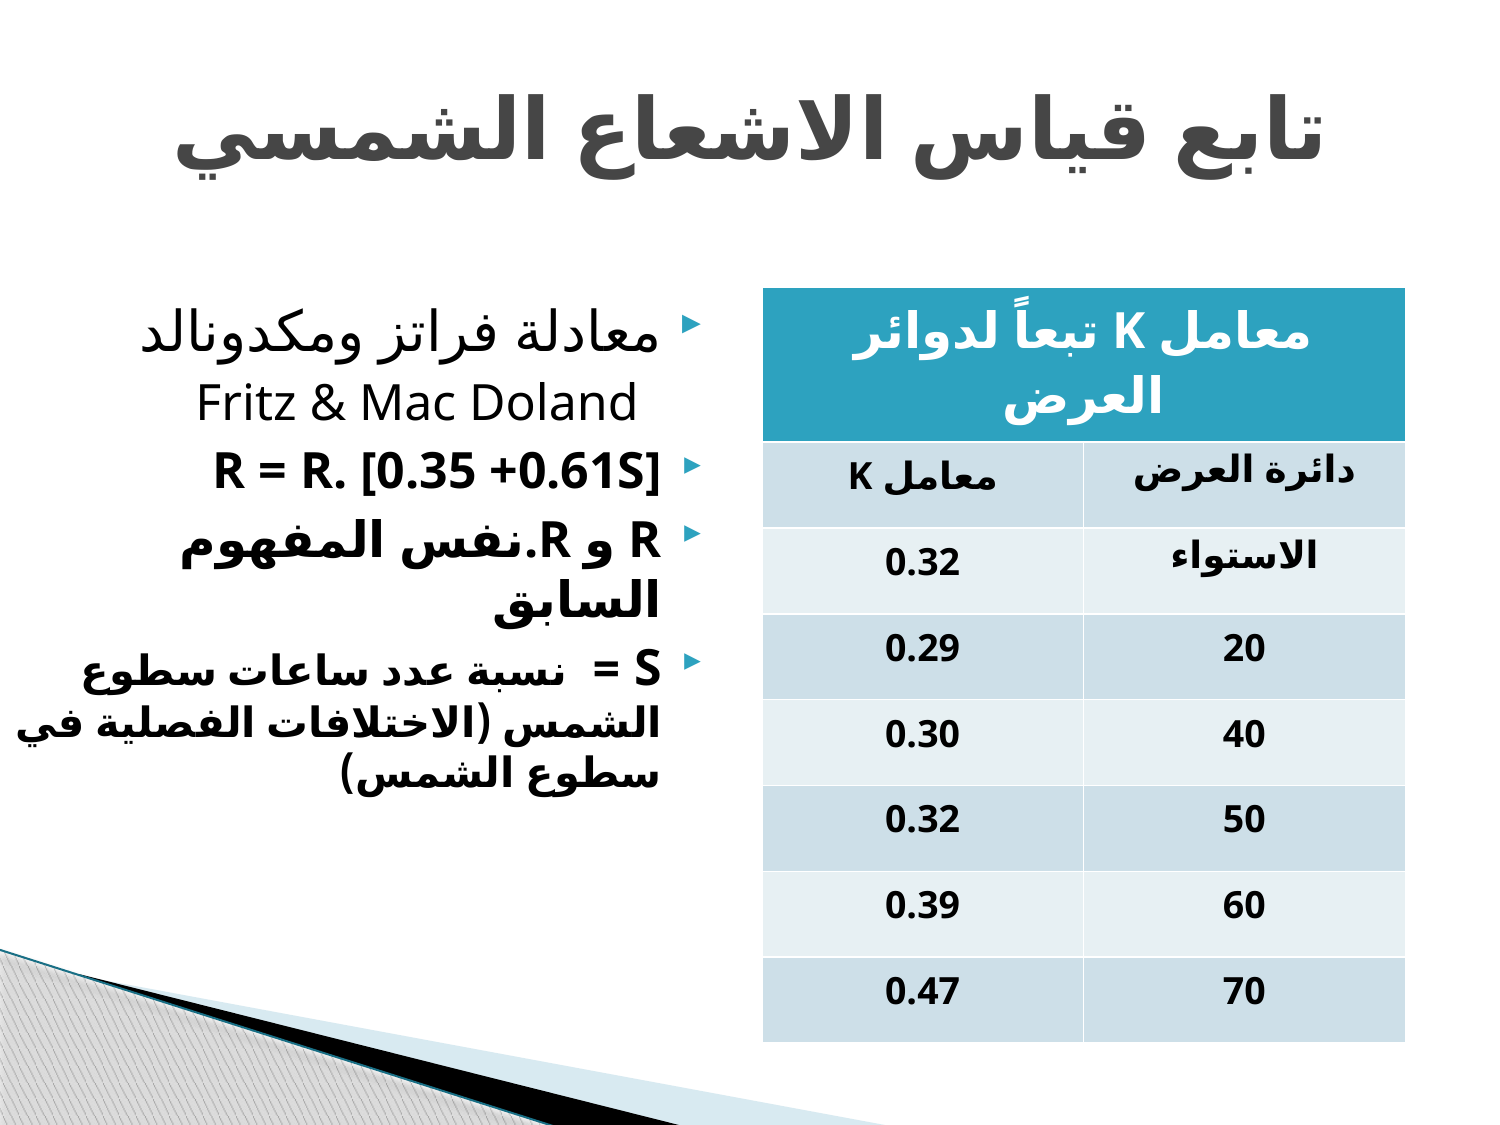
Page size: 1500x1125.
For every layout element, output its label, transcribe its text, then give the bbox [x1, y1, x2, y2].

table_cell 60 [1084, 872, 1405, 956]
list معادلة فراتز ومكدونالد Fritz & Mac Doland R = R. [0.35 +0.61S] R و R.نفس المفهوم السابق S = نسبة عدد ساعات سطوع الشمس (الاختلافات الفصلية في سطوع الشمس) [0, 287, 737, 988]
table_cell معامل K [763, 443, 1083, 527]
table_cell 70 [1084, 958, 1405, 1042]
table_header معامل K تبعاً لدوائر العرض [763, 288, 1405, 441]
table_cell 0.30 [763, 700, 1083, 785]
table_cell 0.29 [763, 615, 1083, 699]
title تابع قياس الاشعاع الشمسي [94, 50, 1407, 200]
table_cell 20 [1084, 615, 1405, 699]
table_cell 0.39 [763, 872, 1083, 956]
table_cell 40 [1084, 700, 1405, 785]
table_cell الاستواء [1084, 529, 1405, 613]
table_cell 0.47 [763, 958, 1083, 1042]
table_cell 50 [1084, 786, 1405, 871]
table_cell 0.32 [763, 786, 1083, 871]
table_cell دائرة العرض [1084, 443, 1405, 527]
table_cell 0.32 [763, 529, 1083, 613]
